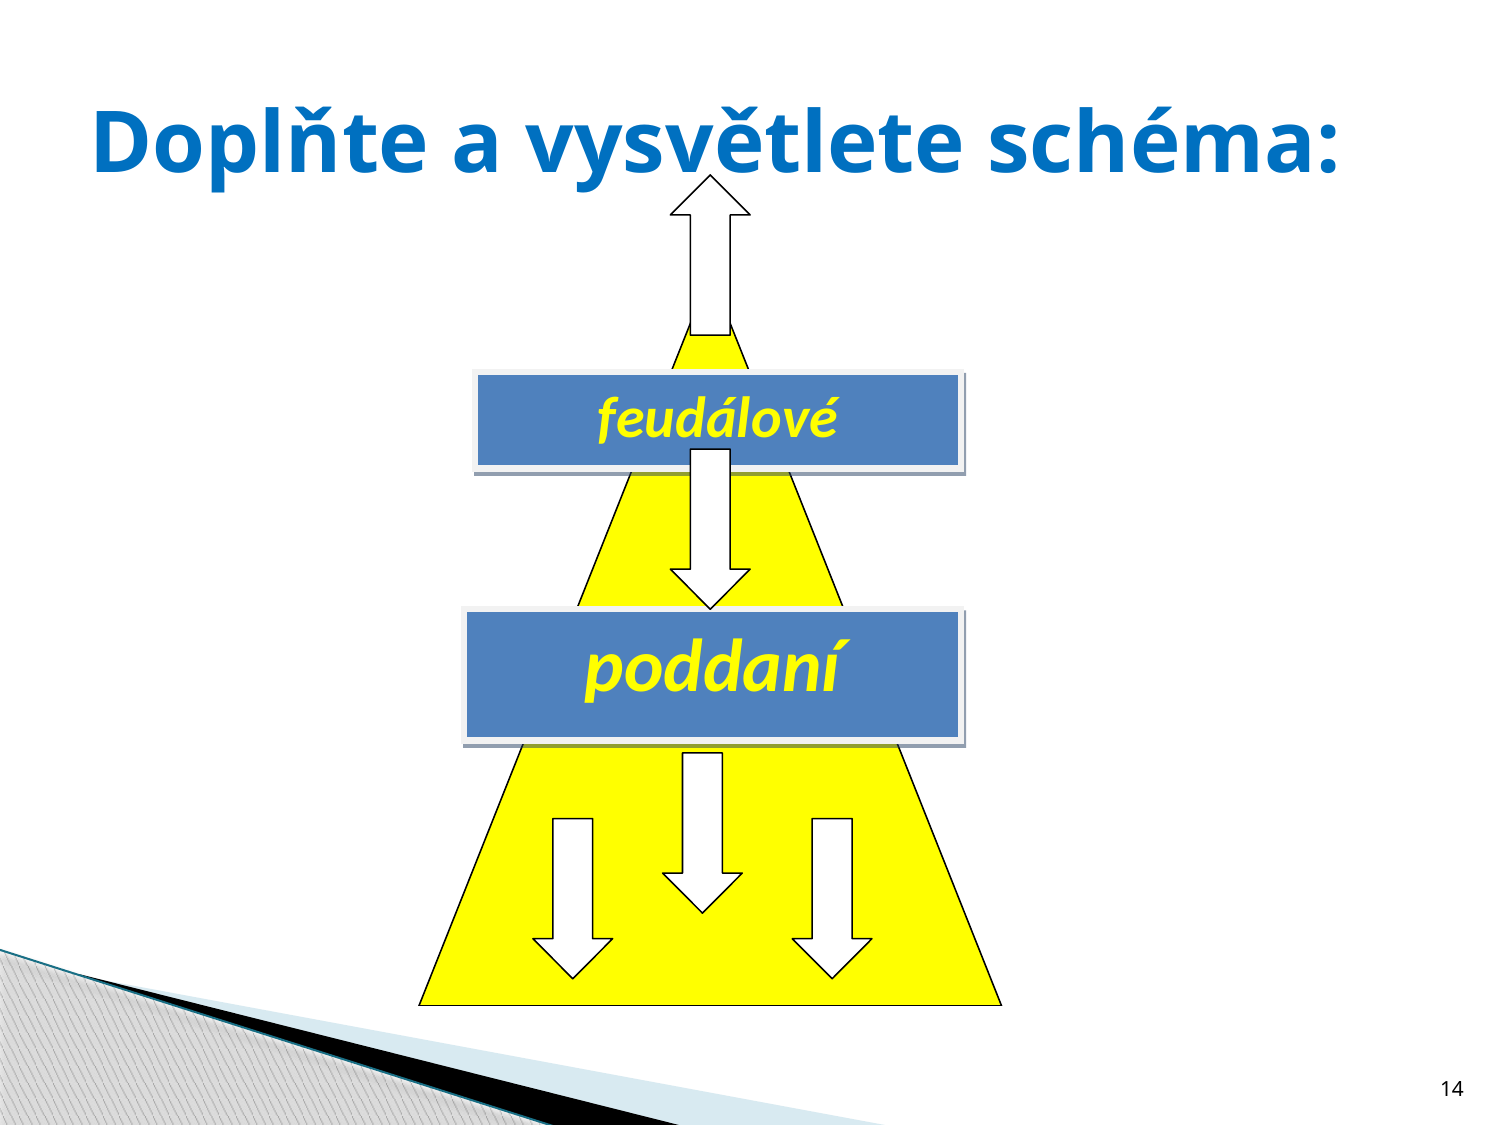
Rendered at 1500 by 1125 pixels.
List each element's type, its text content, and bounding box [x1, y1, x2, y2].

title Doplňte a vysvětlete schéma: [75, 45, 1425, 233]
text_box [277, 119, 1223, 1007]
slide_number 14 [1418, 1051, 1479, 1112]
